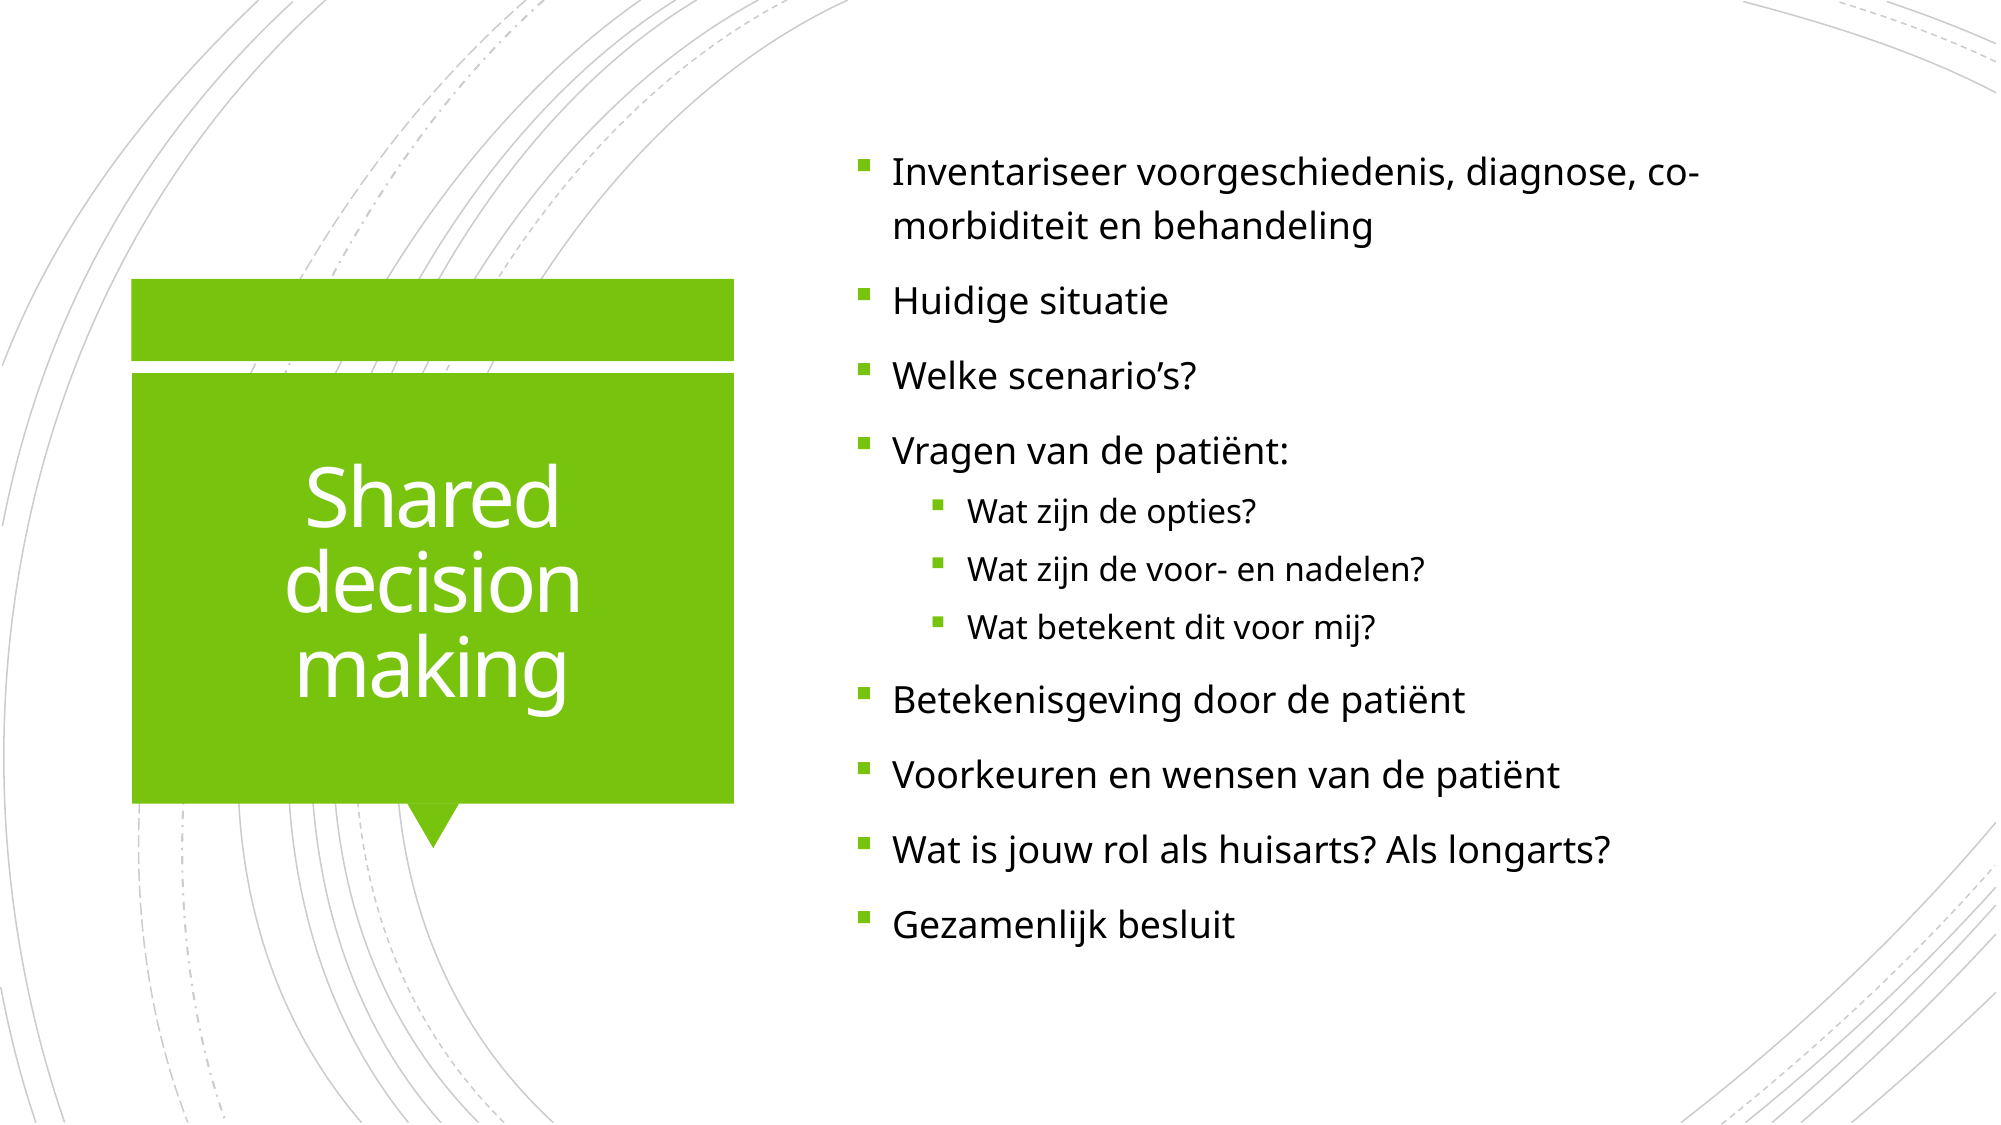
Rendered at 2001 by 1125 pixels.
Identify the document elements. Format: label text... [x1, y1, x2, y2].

list Inventariseer voorgeschiedenis, diagnose, co-morbiditeit en behandeling Huidige situatie Welke scenario’s? Vragen van de patiënt: Wat zijn de opties? Wat zijn de voor- en nadelen? Wat betekent dit voor mij? Betekenisgeving door de patiënt Voorkeuren en wensen van de patiënt Wat is jouw rol als huisarts? Als longarts? Gezamenlijk besluit [839, 131, 1871, 993]
title Shared decision making [145, 385, 720, 789]
